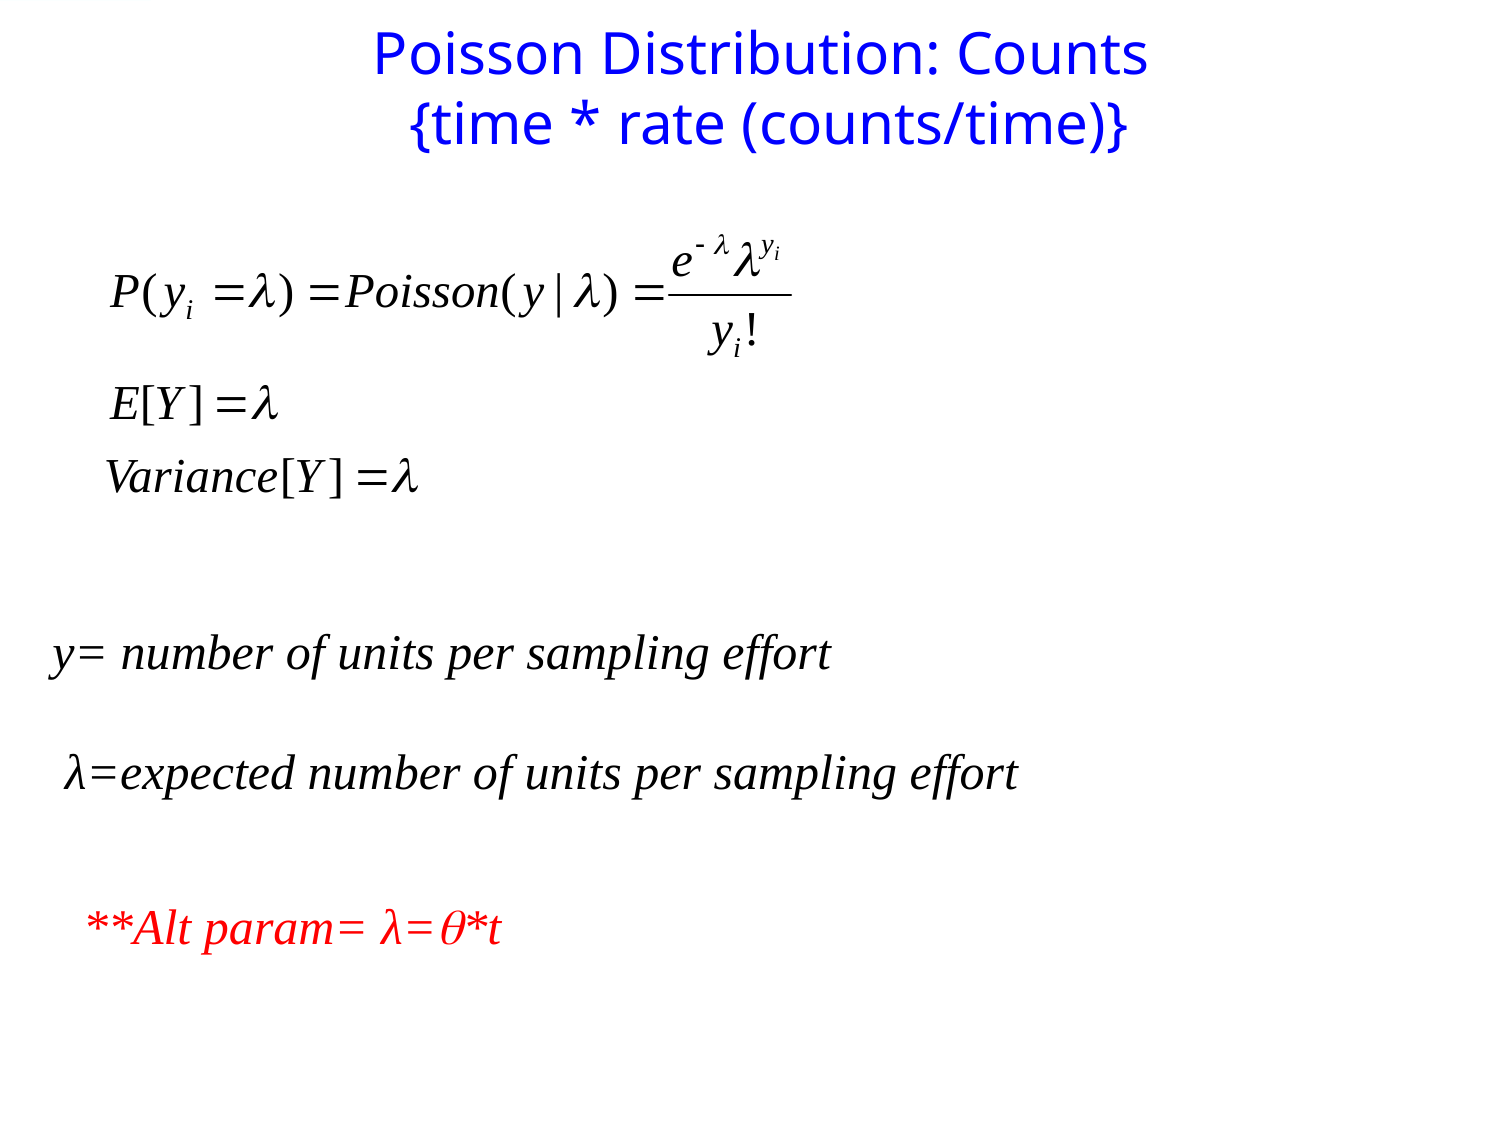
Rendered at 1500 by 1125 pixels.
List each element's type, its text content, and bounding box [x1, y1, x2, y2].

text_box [101, 221, 801, 588]
text_box y= number of units per sampling effort λ=expected number of units per sampling effort [37, 612, 1138, 808]
text_box **Alt param= λ=*t [68, 887, 517, 963]
title Poisson Distribution: Counts {time * rate (counts/time)} [37, 62, 1500, 250]
